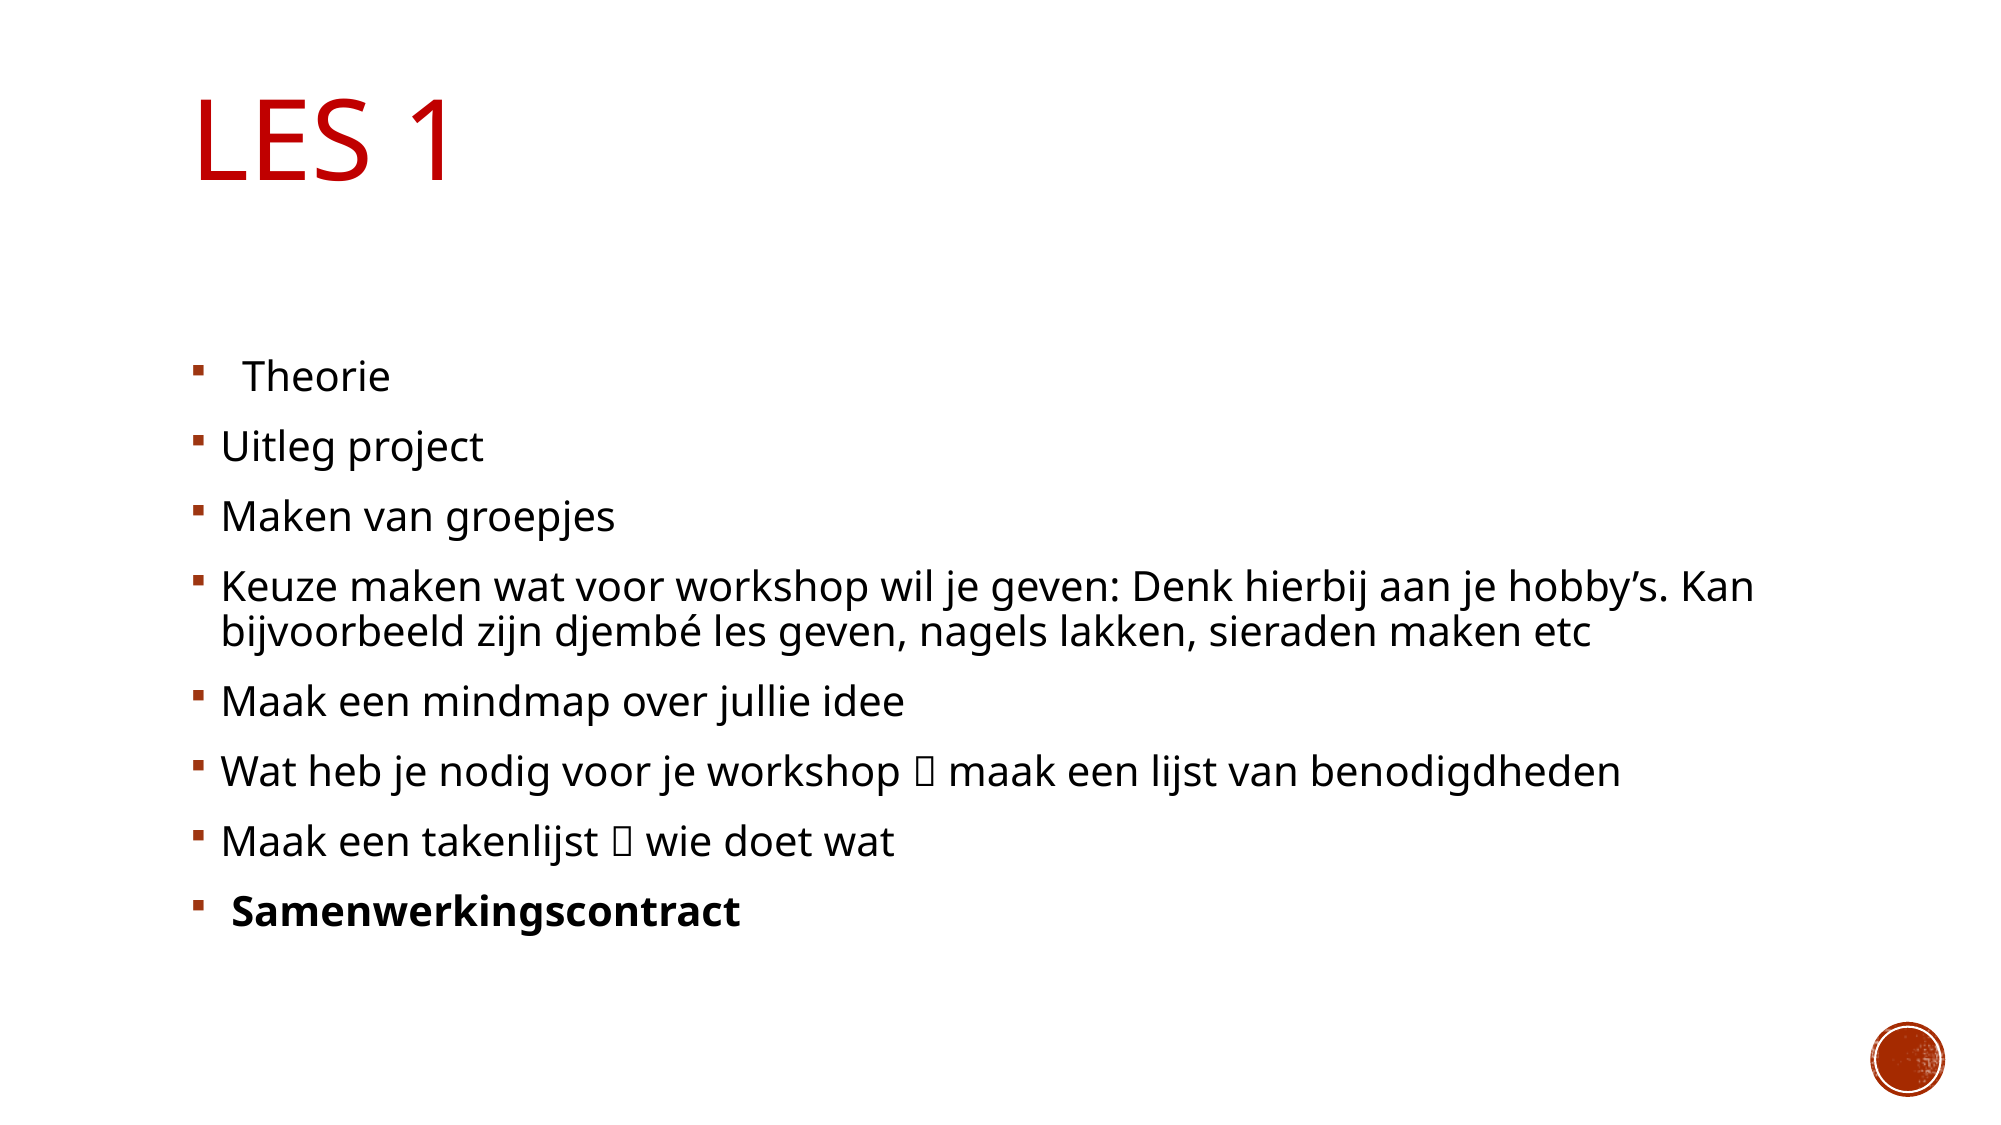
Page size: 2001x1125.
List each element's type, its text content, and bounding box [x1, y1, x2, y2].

list Theorie Uitleg project Maken van groepjes Keuze maken wat voor workshop wil je geven: Denk hierbij aan je hobby’s. Kan bijvoorbeeld zijn djembé les geven, nagels lakken, sieraden maken etc Maak een mindmap over jullie idee Wat heb je nodig voor je workshop  maak een lijst van benodigdheden Maak een takenlijst  wie doet wat Samenwerkingscontract [175, 348, 1826, 1013]
title Les 1 [175, 79, 1826, 344]
